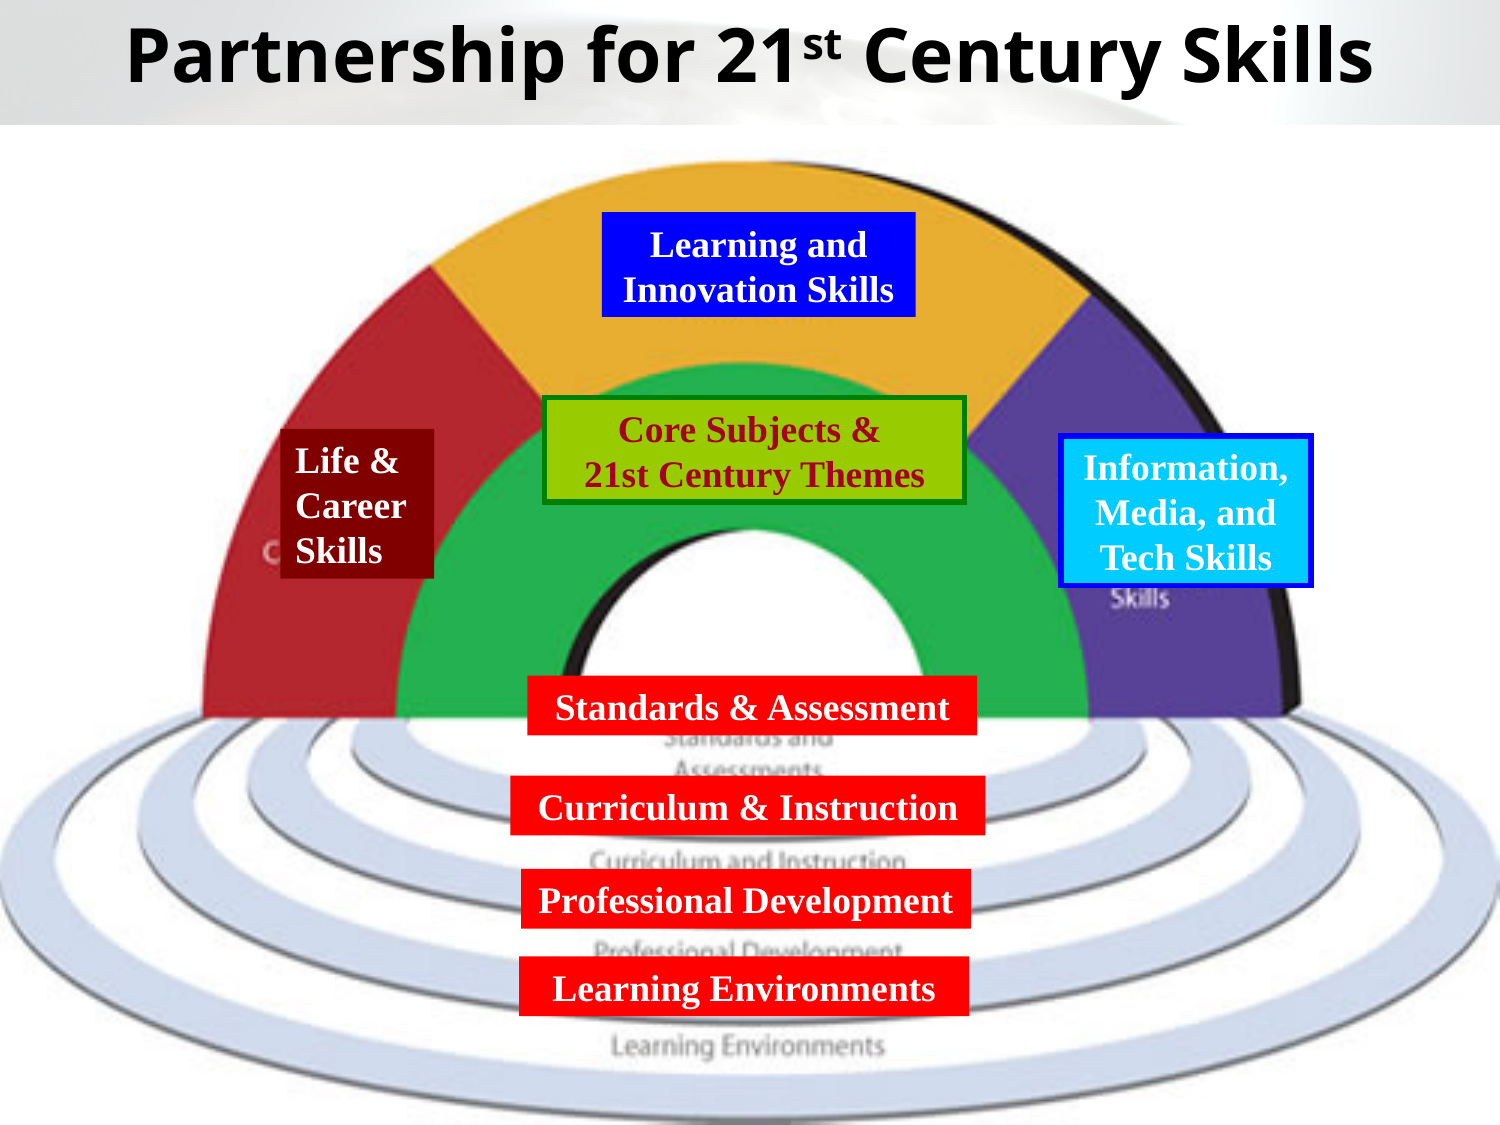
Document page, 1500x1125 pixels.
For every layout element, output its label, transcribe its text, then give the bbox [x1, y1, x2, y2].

picture [0, 125, 1500, 1125]
text_box Partnership for 21st Century Skills [74, 0, 1425, 124]
